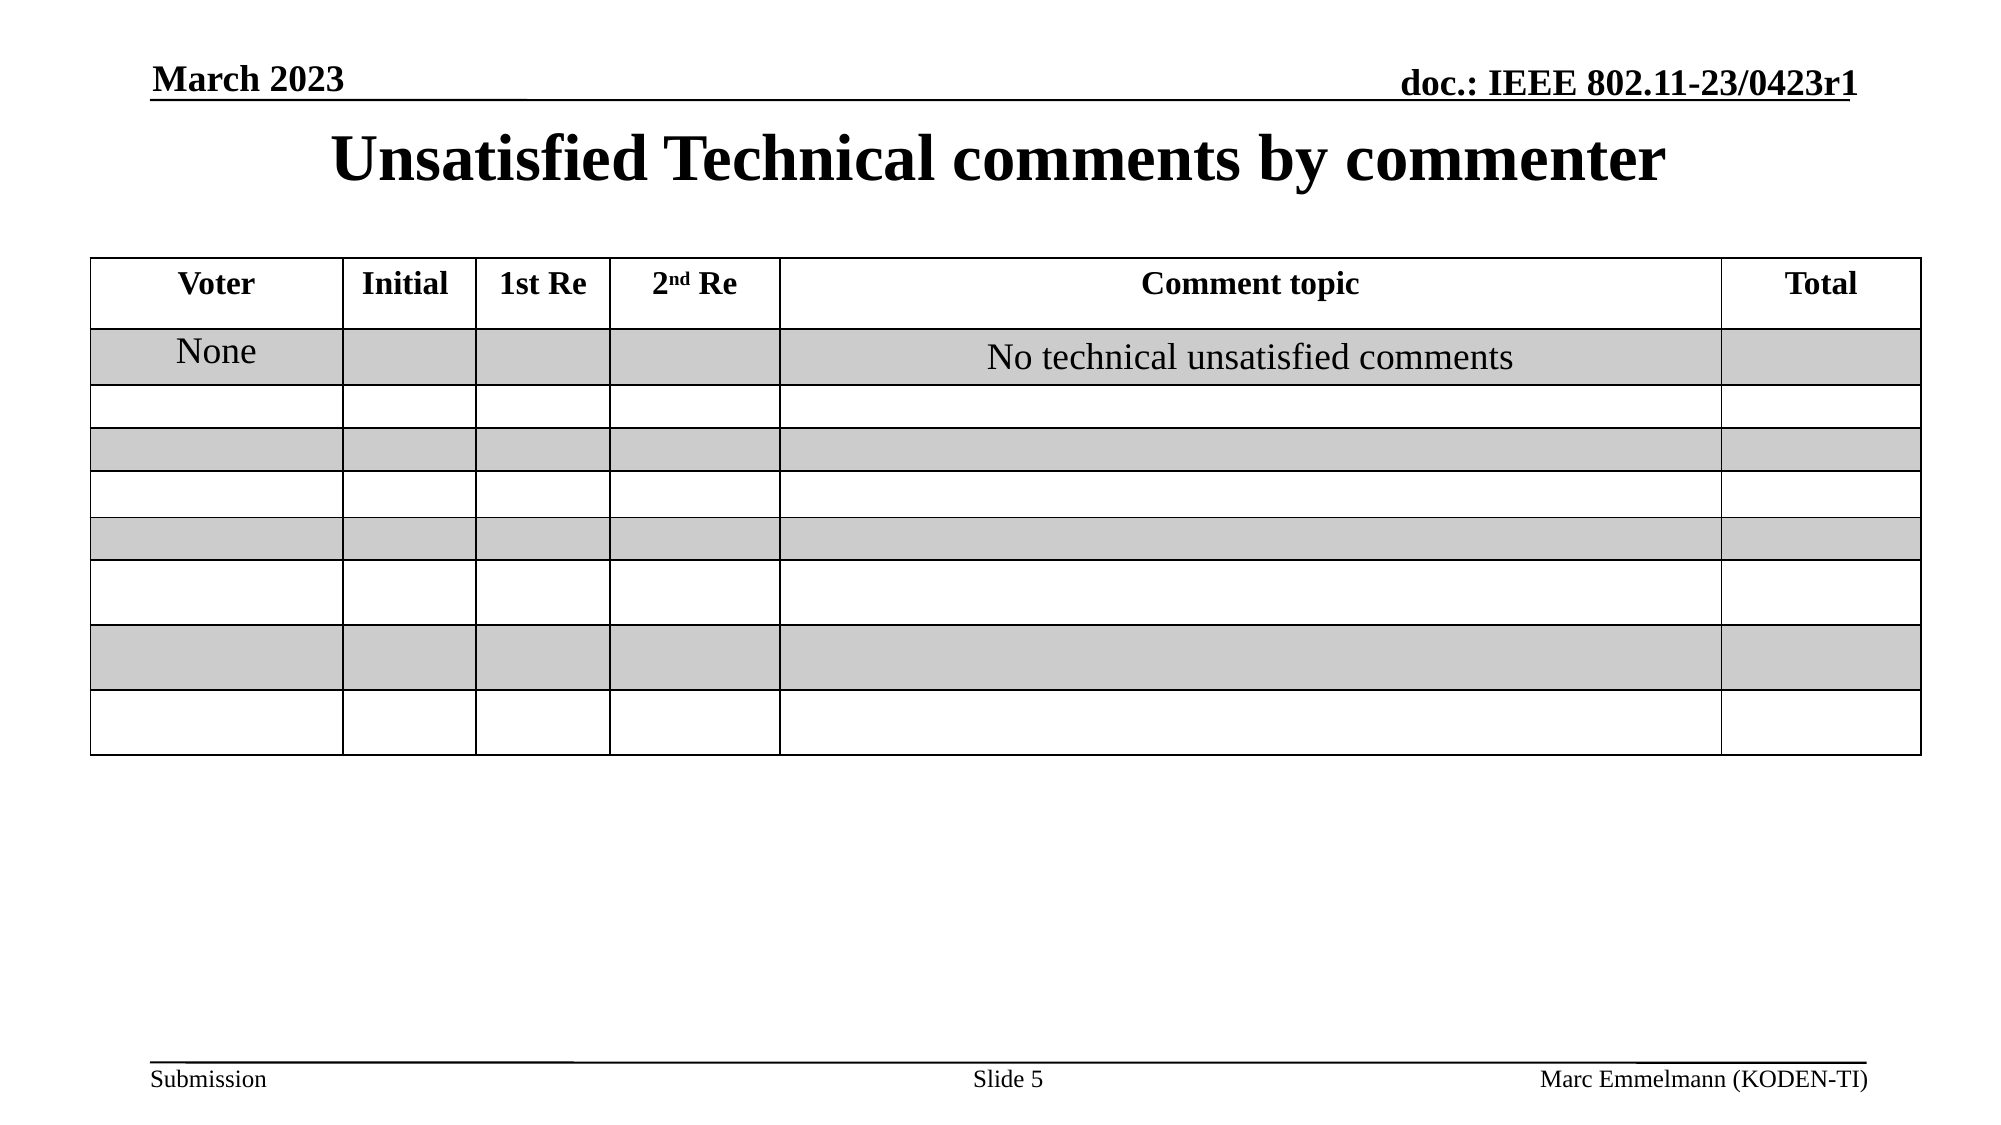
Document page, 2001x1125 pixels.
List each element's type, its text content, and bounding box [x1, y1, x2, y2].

table_cell [477, 518, 609, 559]
footer Marc Emmelmann (KODEN-TI) [1171, 1061, 1869, 1093]
table_cell [344, 691, 475, 754]
table_cell [781, 472, 1721, 517]
table_cell [477, 472, 609, 517]
table_cell [1722, 429, 1920, 470]
table_cell [91, 386, 342, 427]
table_cell [91, 626, 342, 689]
table_cell [781, 429, 1721, 470]
table_cell [1722, 691, 1920, 754]
table_cell [1722, 386, 1920, 427]
table_cell [477, 386, 609, 427]
table_cell [1722, 561, 1920, 624]
table_cell No technical unsatisfied comments [781, 330, 1721, 384]
table_cell [1722, 330, 1920, 384]
table_cell [1722, 472, 1920, 517]
table_cell [344, 330, 475, 384]
table_header Initial [344, 259, 475, 328]
table_cell None [91, 330, 342, 384]
table_cell [344, 518, 475, 559]
table_cell [477, 626, 609, 689]
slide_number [152, 54, 563, 100]
table_cell [91, 561, 342, 624]
table_cell [781, 386, 1721, 427]
table_header Voter [91, 259, 342, 328]
table_cell [477, 691, 609, 754]
table_cell [91, 429, 342, 470]
table_cell [344, 429, 475, 470]
table_cell [91, 518, 342, 559]
table_cell [344, 561, 475, 624]
table_header 2nd Re [611, 259, 779, 328]
table_cell [344, 386, 475, 427]
table_header Total [1722, 259, 1920, 328]
table_cell [611, 561, 779, 624]
table_cell [611, 691, 779, 754]
table_cell [611, 330, 779, 384]
table_cell [611, 429, 779, 470]
table_cell [91, 472, 342, 517]
table_cell [1722, 626, 1920, 689]
table_header 1st Re [477, 259, 609, 328]
table_cell [1722, 518, 1920, 559]
table_cell [91, 691, 342, 754]
table_cell [611, 518, 779, 559]
title Unsatisfied Technical comments by commenter [149, 112, 1850, 196]
table_cell [781, 518, 1721, 559]
table_cell [781, 561, 1721, 624]
table_cell [611, 626, 779, 689]
table_cell [781, 691, 1721, 754]
table_cell [477, 561, 609, 624]
table_cell [781, 626, 1721, 689]
slide_number Slide 5 [950, 1061, 1067, 1123]
table_cell [477, 330, 609, 384]
table_cell [611, 386, 779, 427]
table_cell [344, 626, 475, 689]
table_header Comment topic [781, 259, 1721, 328]
table_cell [477, 429, 609, 470]
table_cell [611, 472, 779, 517]
table_cell [344, 472, 475, 517]
